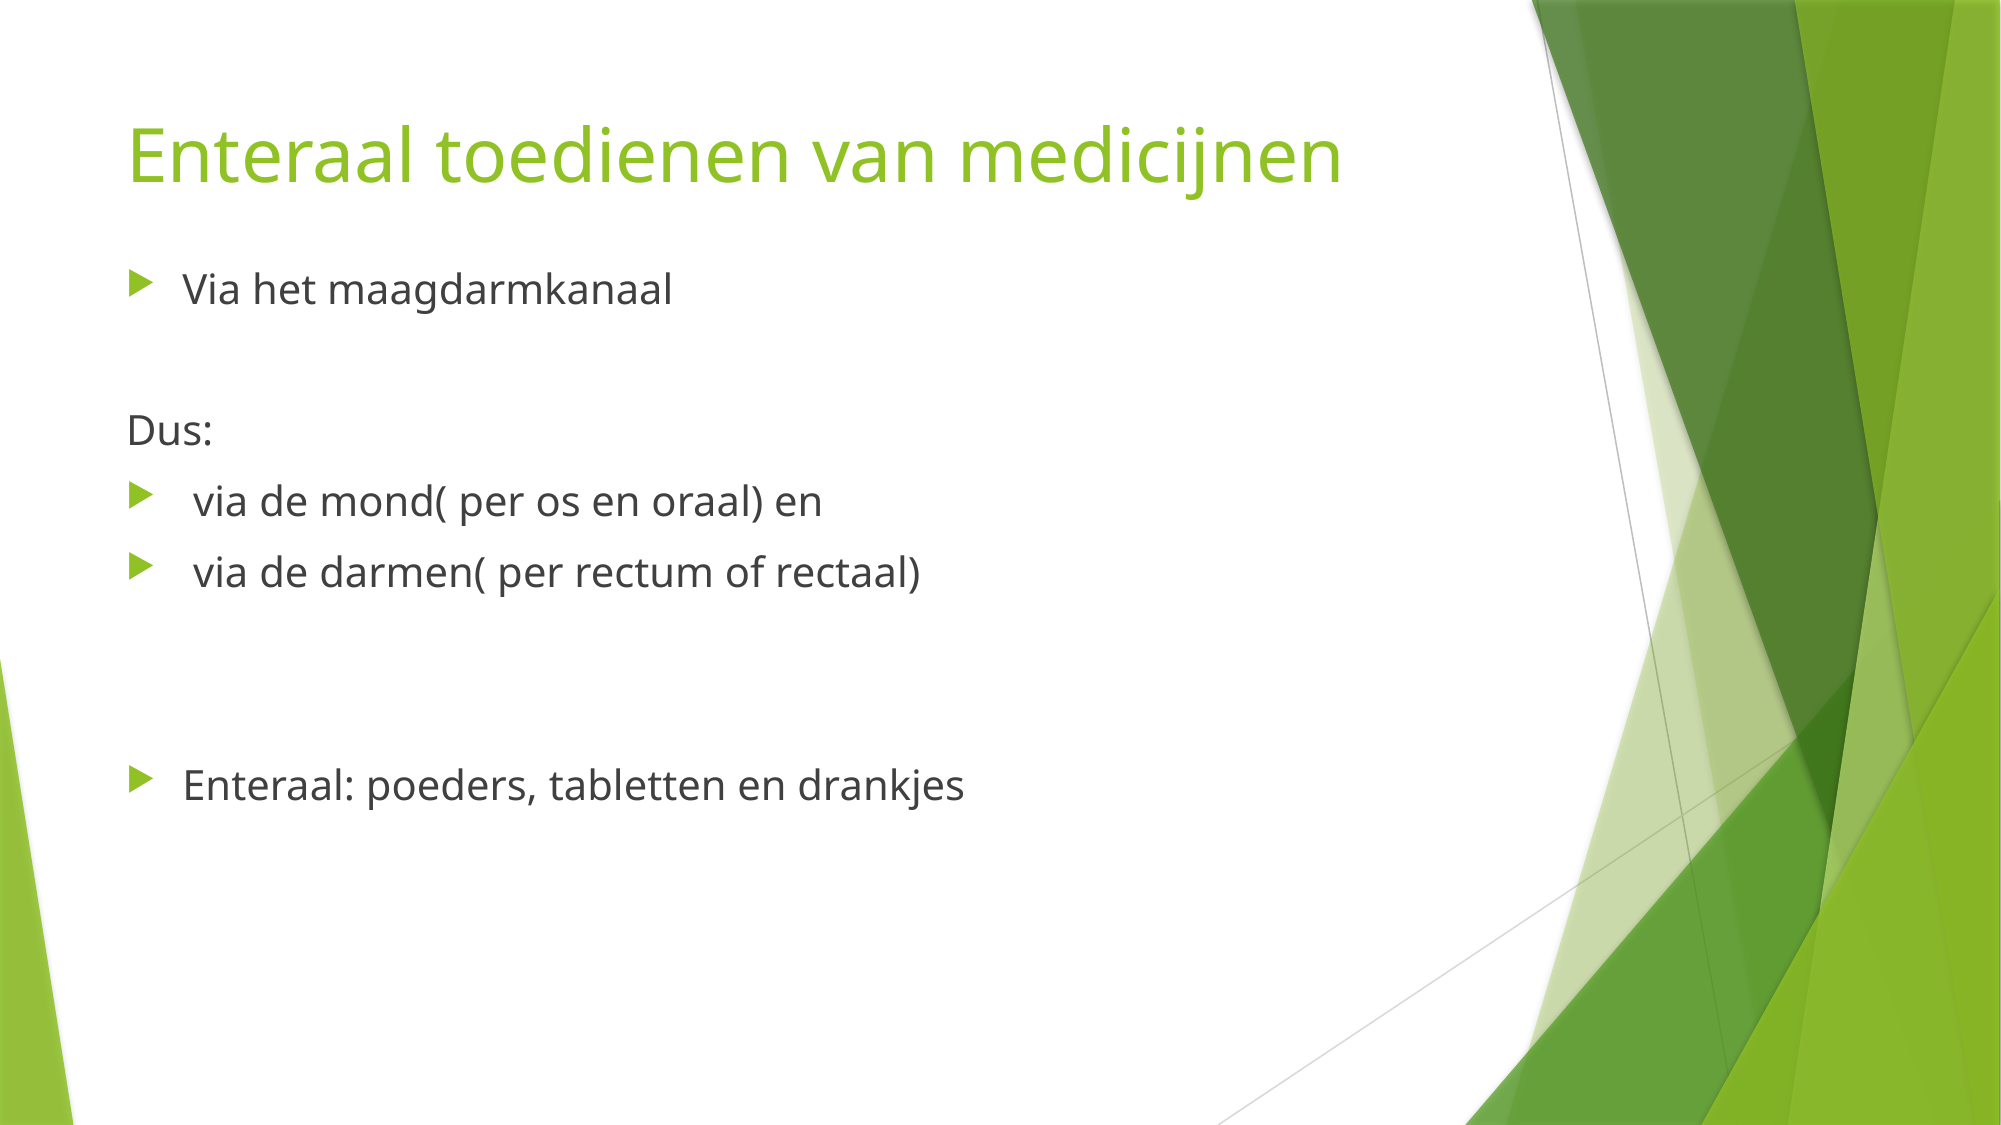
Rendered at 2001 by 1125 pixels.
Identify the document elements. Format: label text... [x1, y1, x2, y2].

title Enteraal toedienen van medicijnen [111, 99, 1522, 228]
list Via het maagdarmkanaal Dus: via de mond( per os en oraal) en via de darmen( per rectum of rectaal) Enteraal: poeders, tabletten en drankjes [111, 254, 1522, 992]
